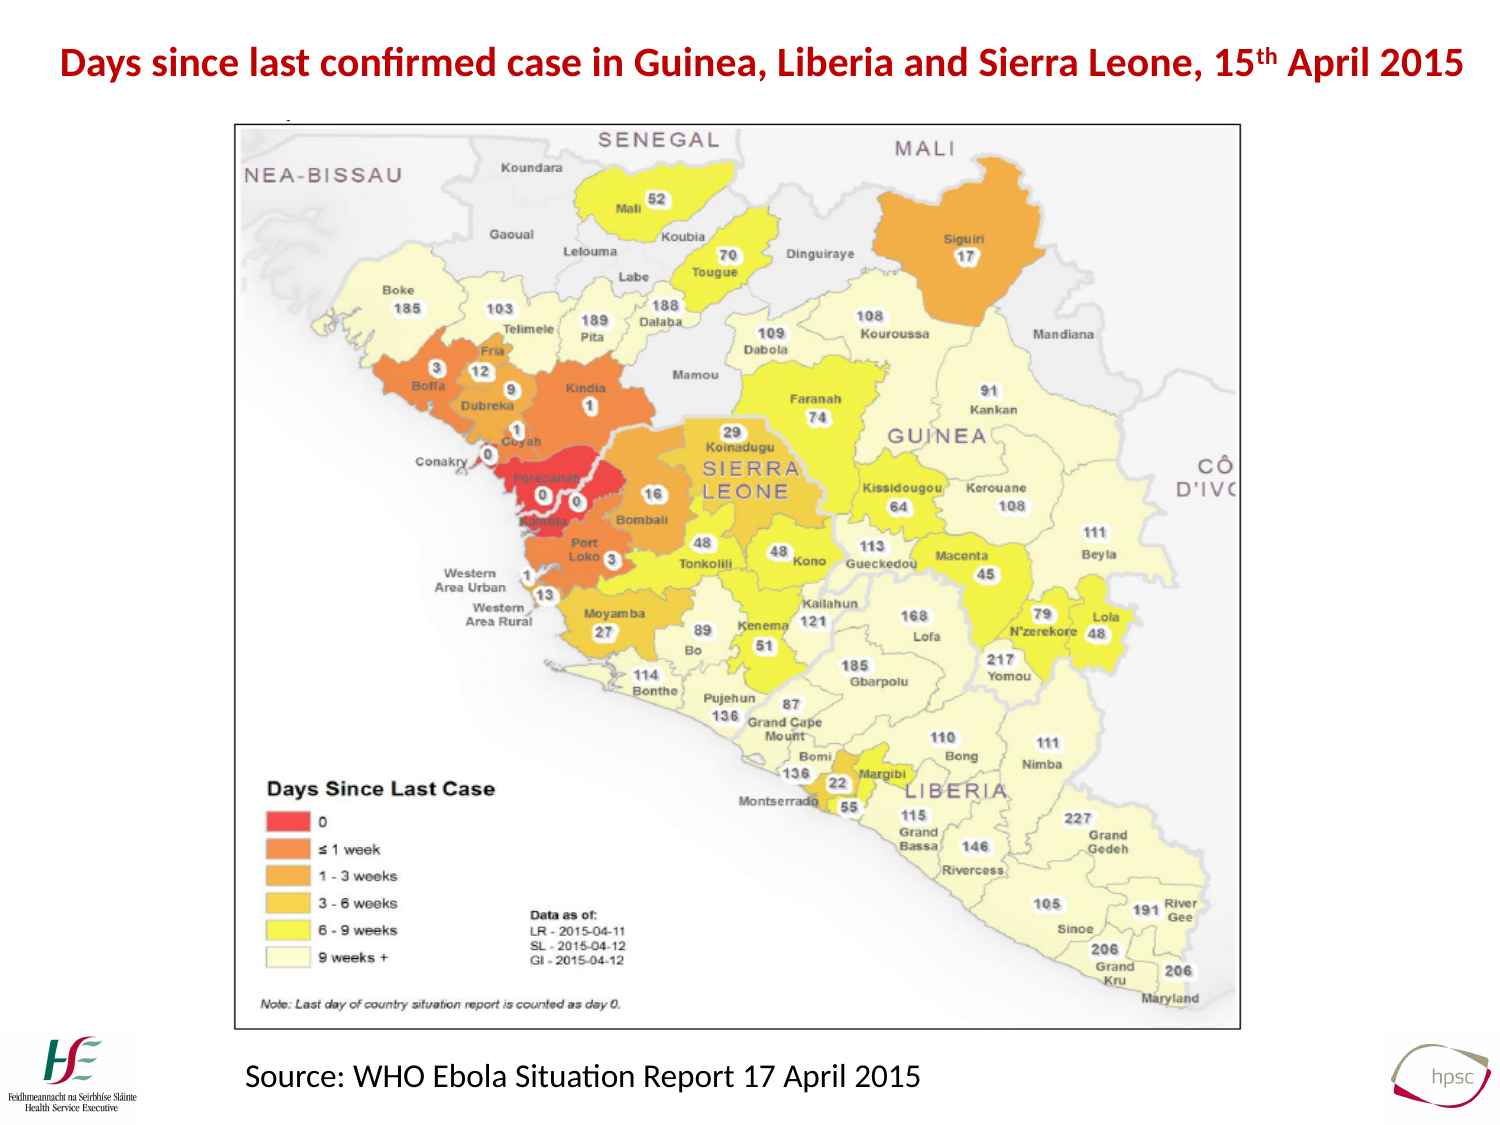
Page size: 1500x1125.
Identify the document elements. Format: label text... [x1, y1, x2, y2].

picture [0, 1029, 142, 1125]
picture [1381, 1027, 1500, 1125]
picture [229, 119, 1247, 1035]
text_box Source: WHO Ebola Situation Report 17 April 2015 [230, 1046, 1223, 1102]
text_box Days since last confirmed case in Guinea, Liberia and Sierra Leone, 15th April 2015 [44, 27, 1480, 93]
